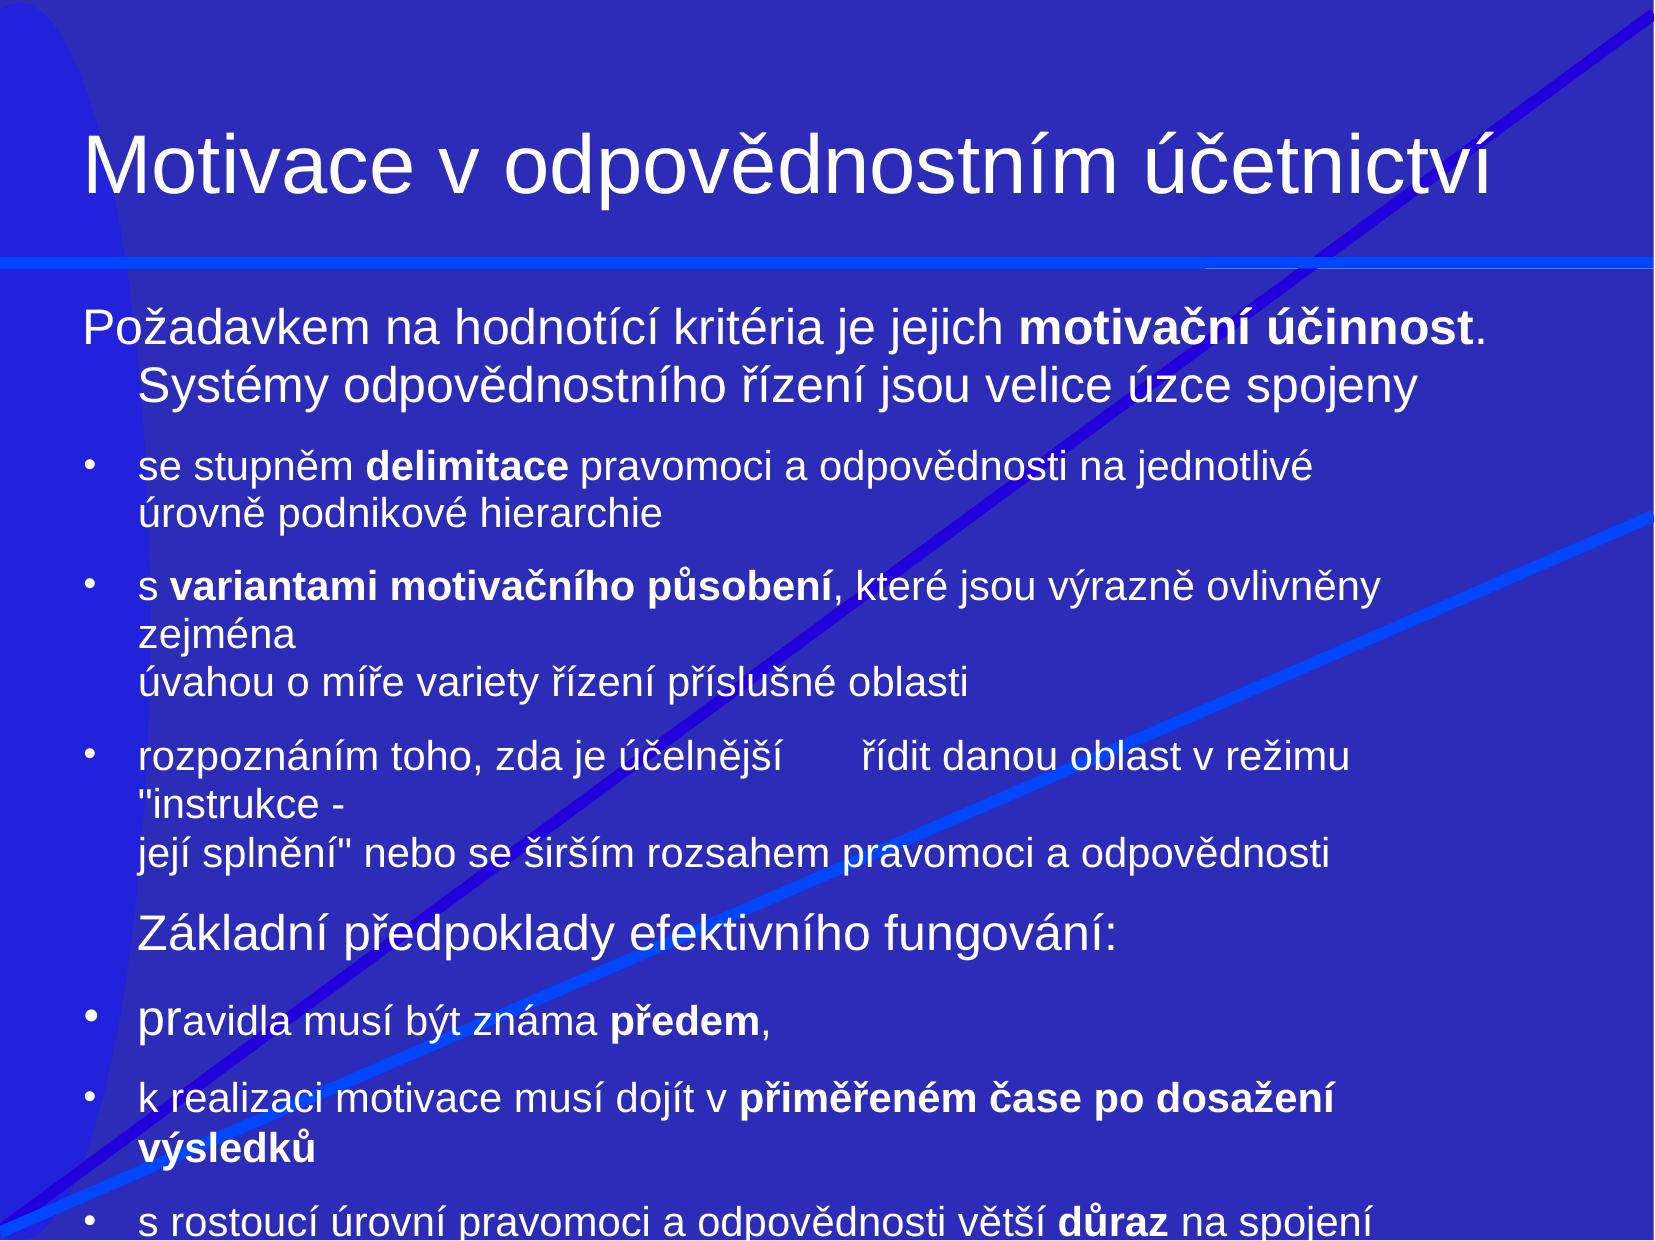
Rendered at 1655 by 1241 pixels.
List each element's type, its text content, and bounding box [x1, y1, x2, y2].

text_box Požadavkem na hodnotící kritéria je jejich motivační účinnost. Systémy odpovědnostního řízení jsou velice úzce spojeny se stupněm delimitace pravomoci a odpovědnosti na jednotlivé úrovně podnikové hierarchie s variantami motivačního působení, které jsou výrazně ovlivněny zejména úvahou o míře variety řízení příslušné oblasti rozpoznáním toho, zda je účelnější řídit danou oblast v režimu "instrukce - její splnění" nebo se širším rozsahem pravomoci a odpovědnosti Základní předpoklady efektivního fungování: pravidla musí být známa předem, k realizaci motivace musí dojít v přiměřeném čase po dosažení výsledků s rostoucí úrovní pravomoci a odpovědnosti větší důraz na spojení odměny nejen s kritérii ve výhradní odpovědnosti pracovníka a útvaru, ale i s výsledky podniku jako celku [80, 296, 1550, 1241]
title Motivace v odpovědnostním účetnictví [80, 64, 1574, 318]
